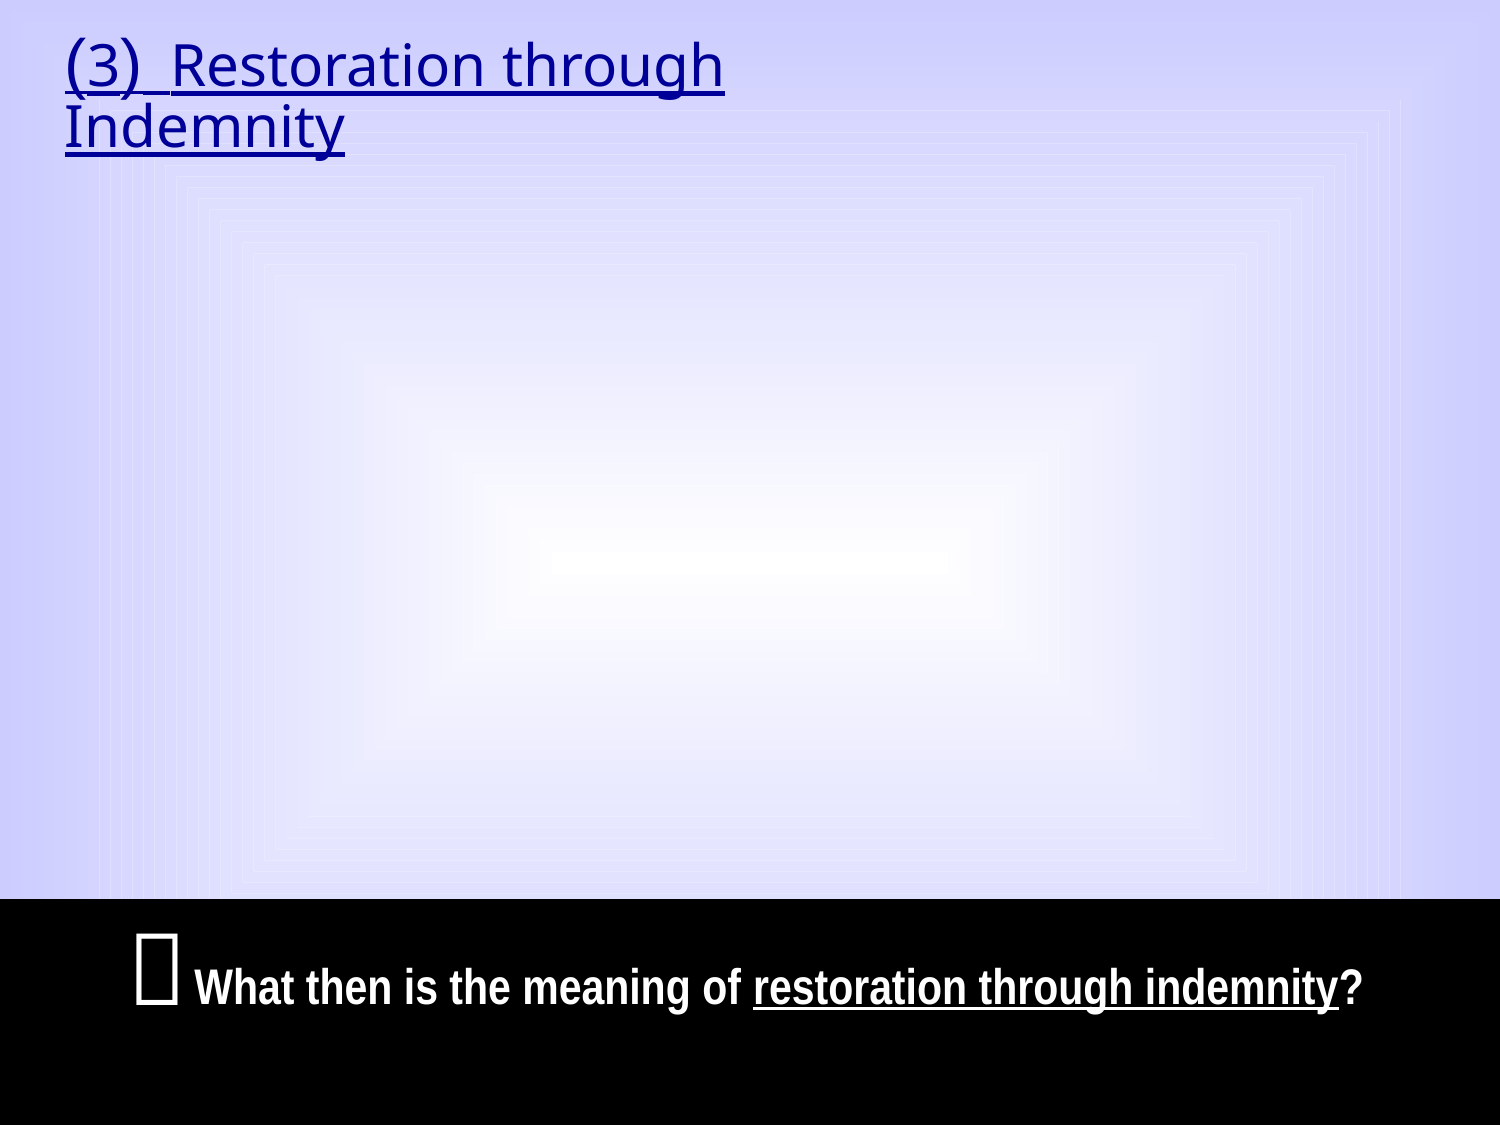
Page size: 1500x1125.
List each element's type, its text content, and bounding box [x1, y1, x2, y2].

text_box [112, 949, 1401, 1026]
text_box [0, 899, 1500, 1125]
text_box (3) Restoration through Indemnity [50, 24, 925, 168]
